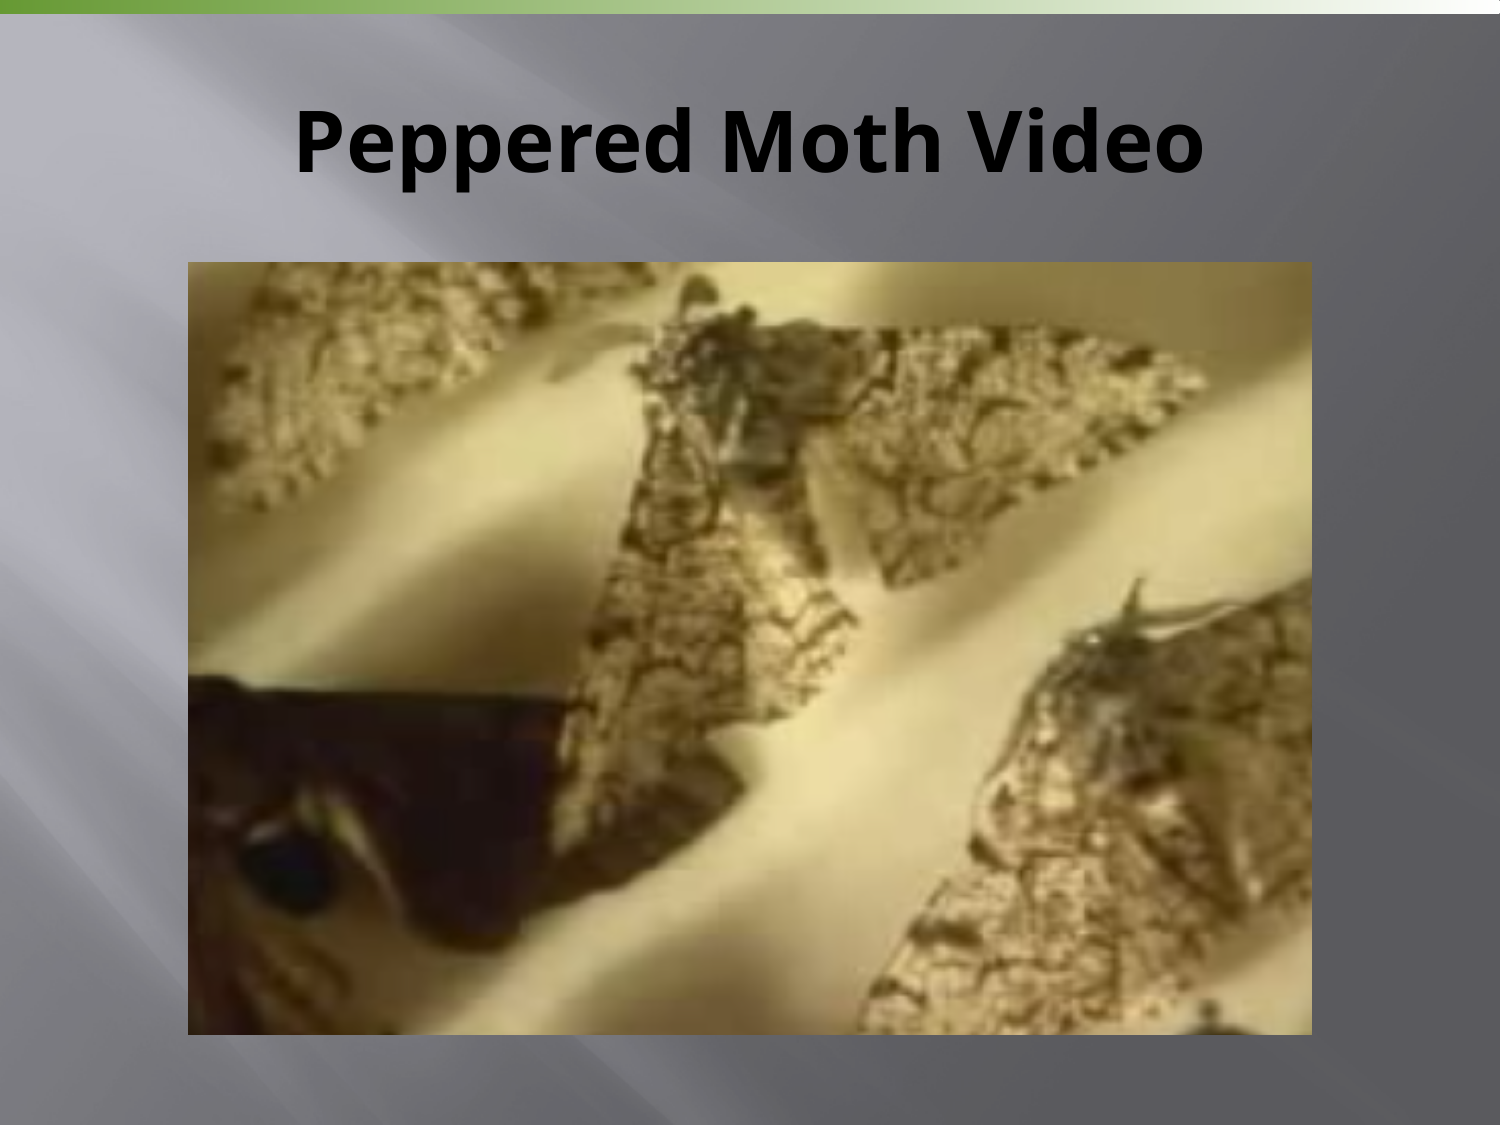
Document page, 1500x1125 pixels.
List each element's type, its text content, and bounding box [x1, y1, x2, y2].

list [188, 262, 1312, 1036]
title Peppered Moth Video [75, 45, 1425, 233]
